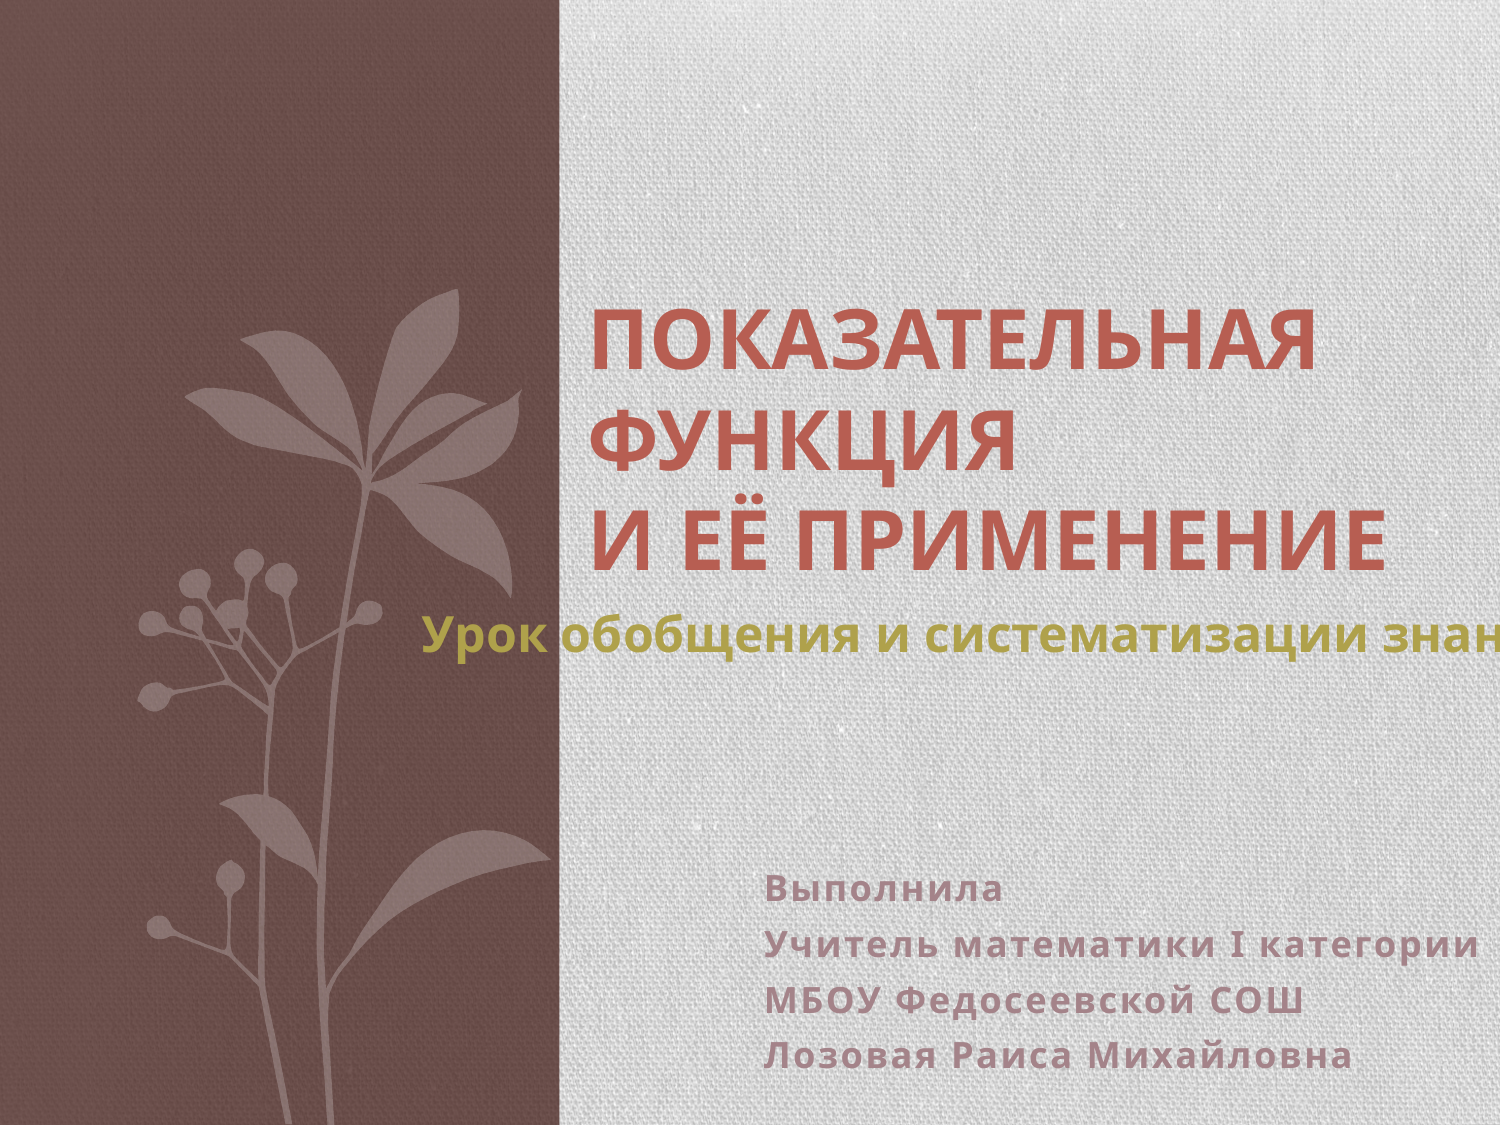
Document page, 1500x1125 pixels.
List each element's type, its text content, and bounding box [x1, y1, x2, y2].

title Показательная функция и её применение [572, 231, 1500, 595]
subtitle Выполнила Учитель математики I категории МБОУ Федосеевской СОШ Лозовая Раиса Михайловна [748, 857, 1500, 1096]
text_box Урок обобщения и систематизации знаний [406, 595, 1500, 671]
